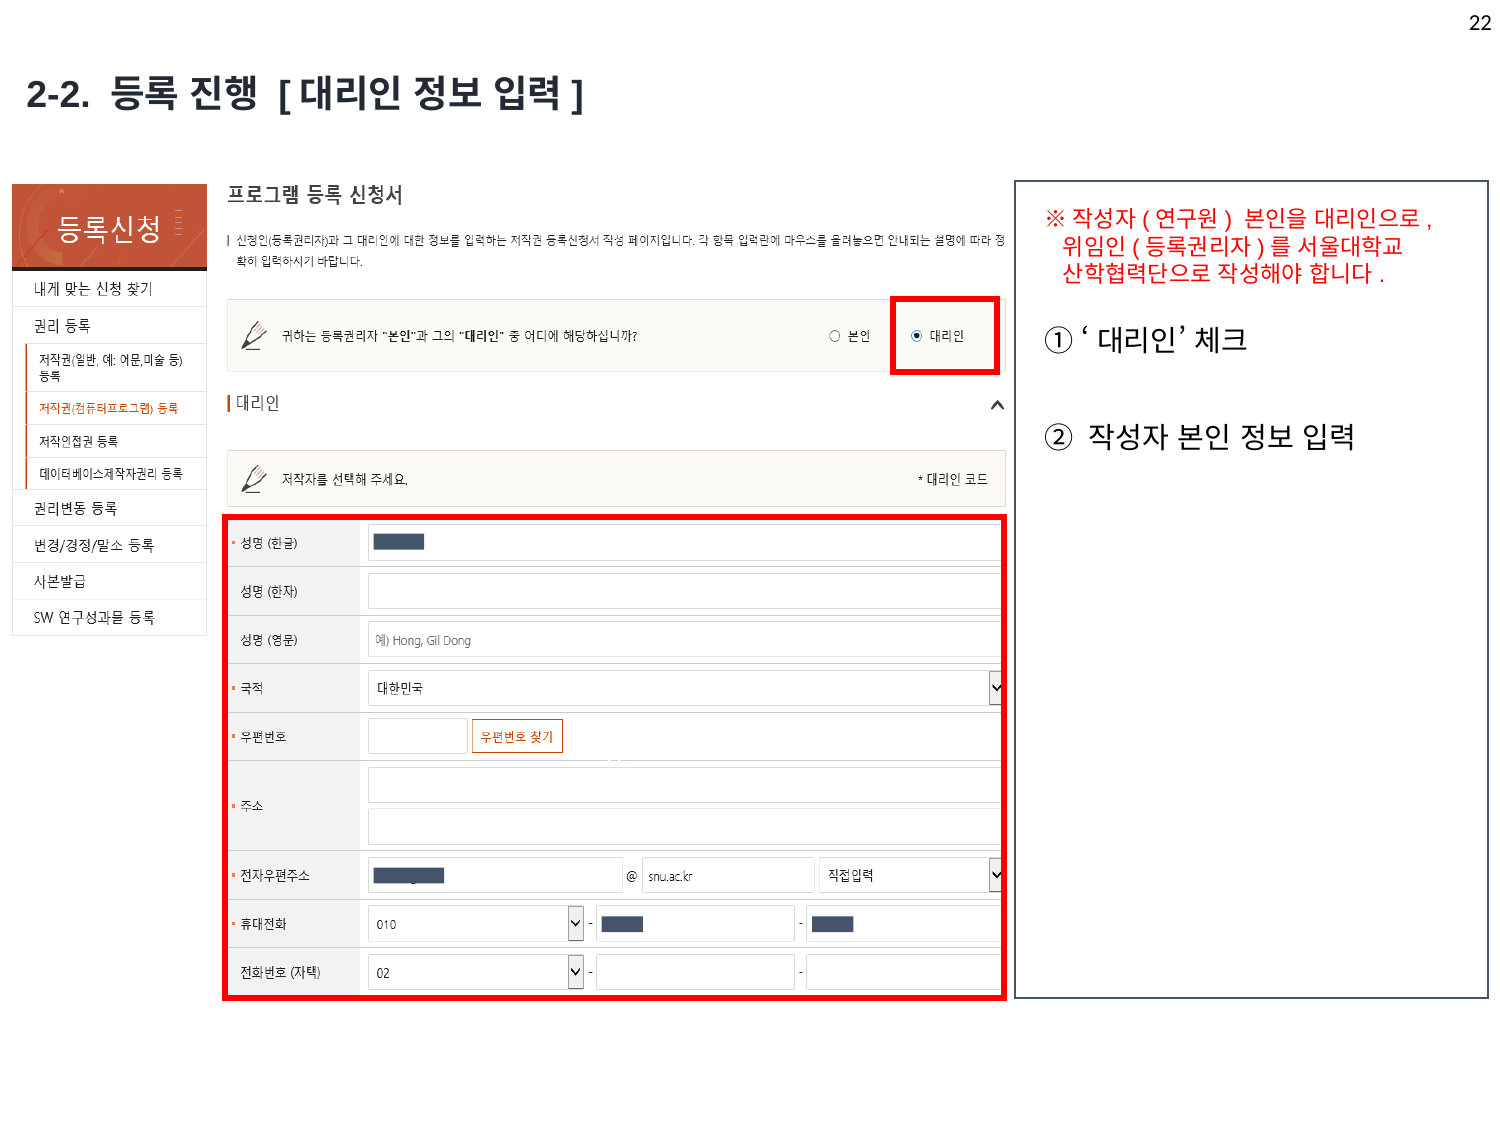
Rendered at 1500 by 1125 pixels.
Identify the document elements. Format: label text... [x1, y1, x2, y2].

text_box 2-2. 등록 진행 [대리인 정보 입력] [11, 62, 599, 123]
text_box ※작성자(연구원) 본인을 대리인으로, 위임인(등록권리자)를 서울대학교 산학협력단으로 작성해야 합니다. ① ‘대리인’ 체크 ② 작성자 본인 정보 입력 [1029, 197, 1488, 463]
text_box 22 [1453, 0, 1500, 43]
picture [11, 181, 1012, 999]
text_box 1 [1014, 180, 1489, 999]
